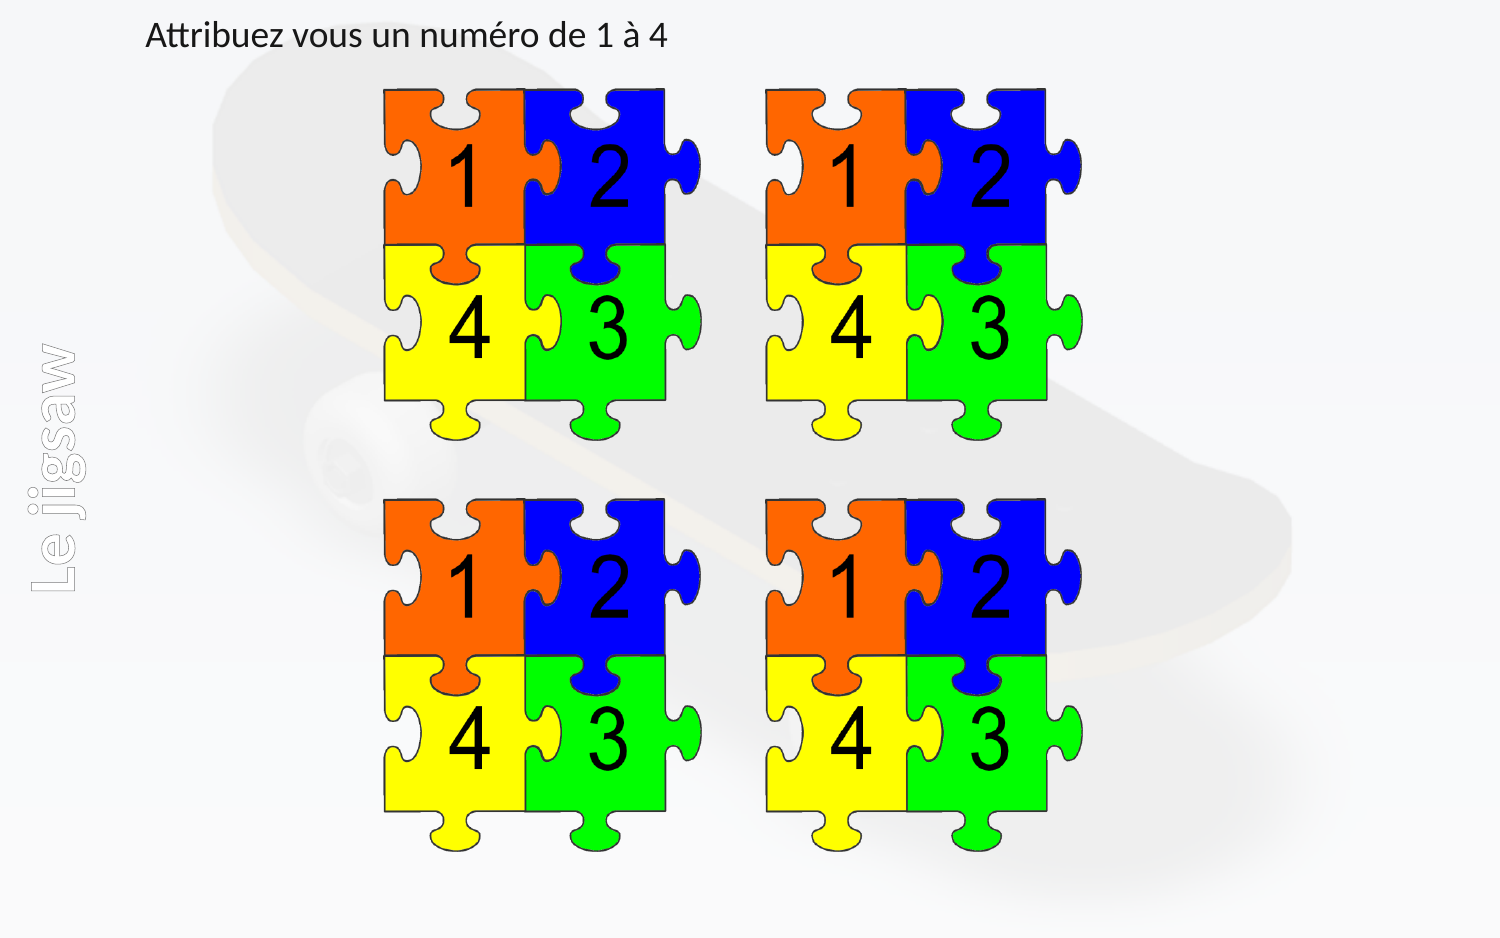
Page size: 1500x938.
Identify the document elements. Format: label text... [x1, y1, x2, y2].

picture [96, 0, 1500, 938]
text_box Attribuez vous un numéro de 1 à 4 [130, 2, 684, 63]
text_box Le jigsaw [0, 0, 96, 938]
